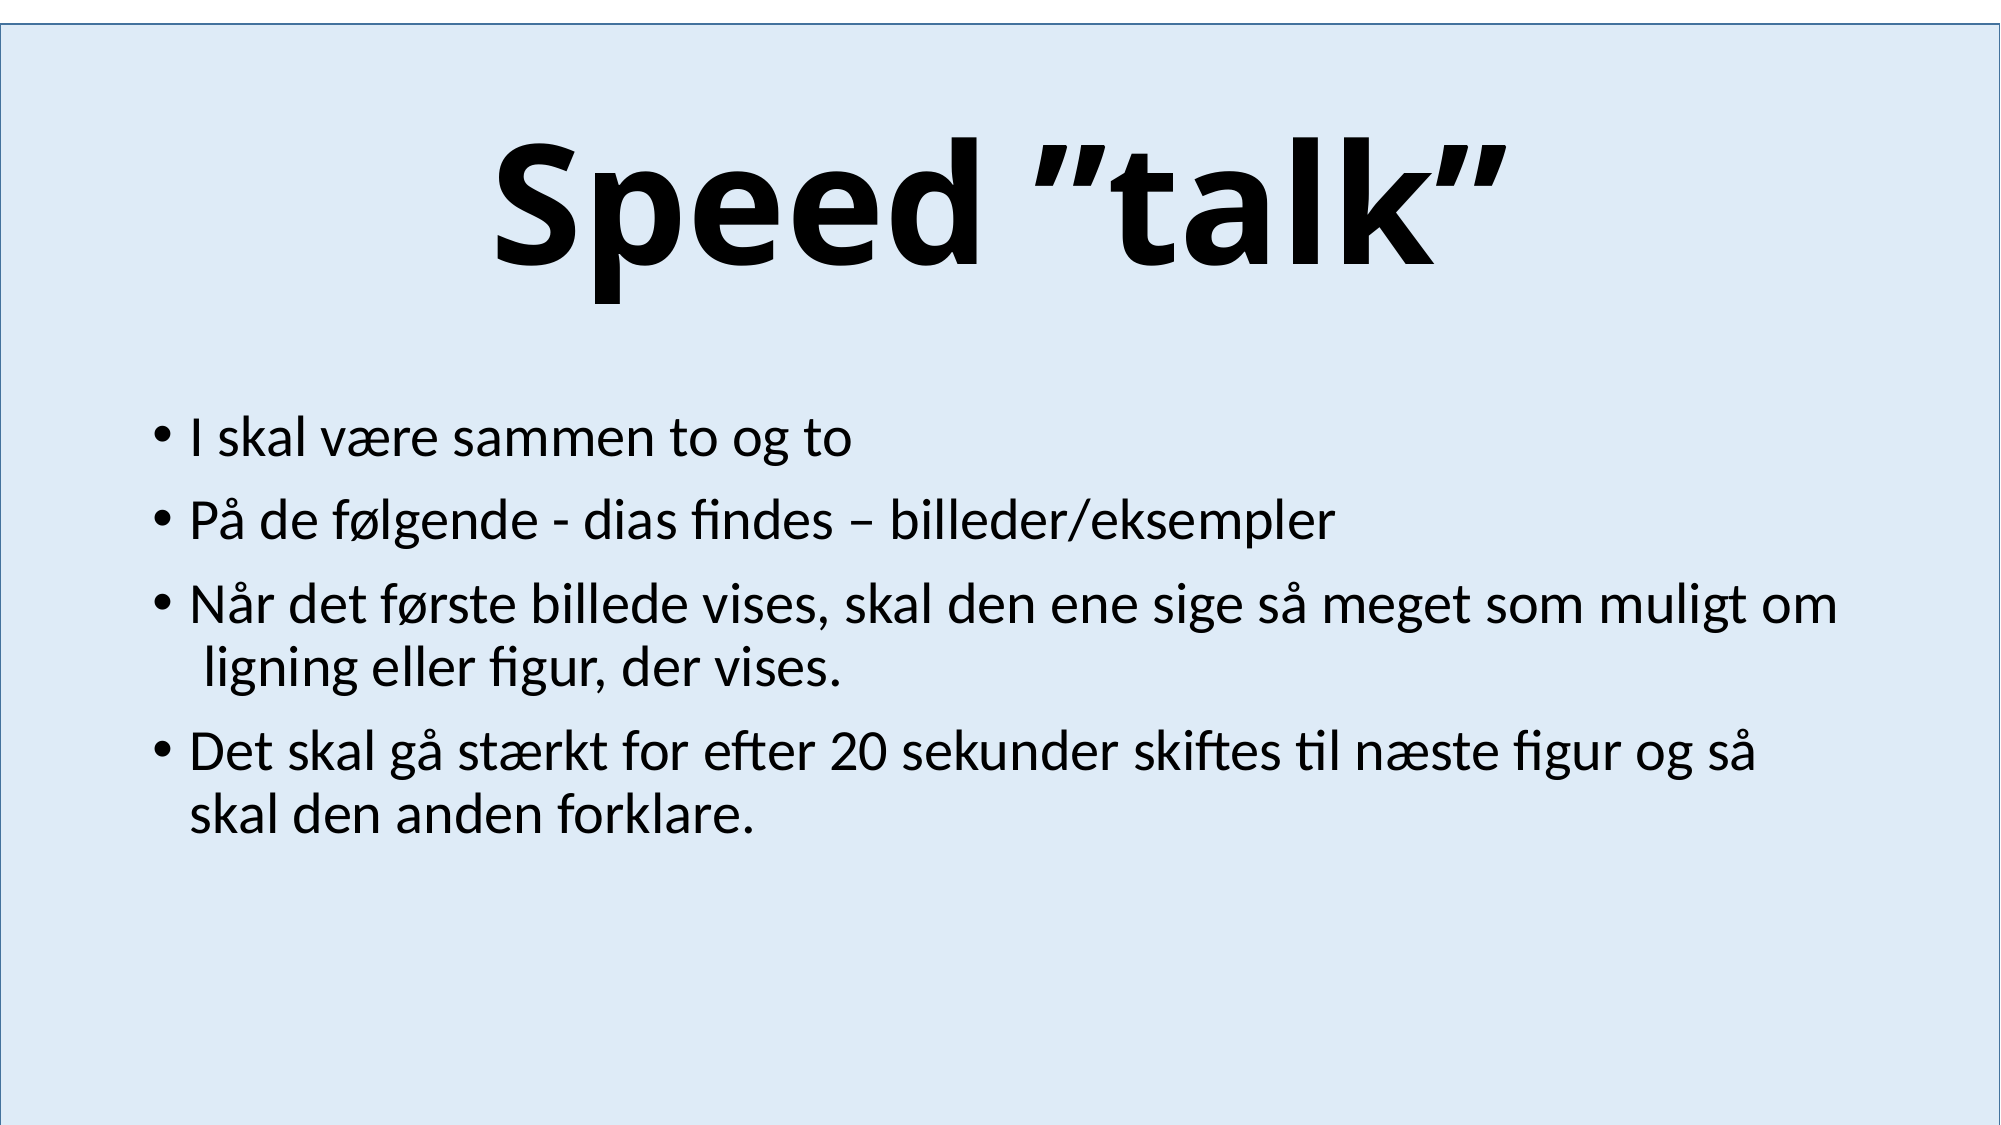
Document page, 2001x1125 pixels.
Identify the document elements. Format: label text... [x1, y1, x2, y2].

list I skal være sammen to og to På de følgende - dias findes – billeder/eksempler Når det første billede vises, skal den ene sige så meget som muligt om ligning eller figur, der vises. Det skal gå stærkt for efter 20 sekunder skiftes til næste figur og så skal den anden forklare. [137, 398, 1863, 938]
title Speed ”talk” [137, 101, 1863, 320]
text_box [0, 23, 2000, 1125]
